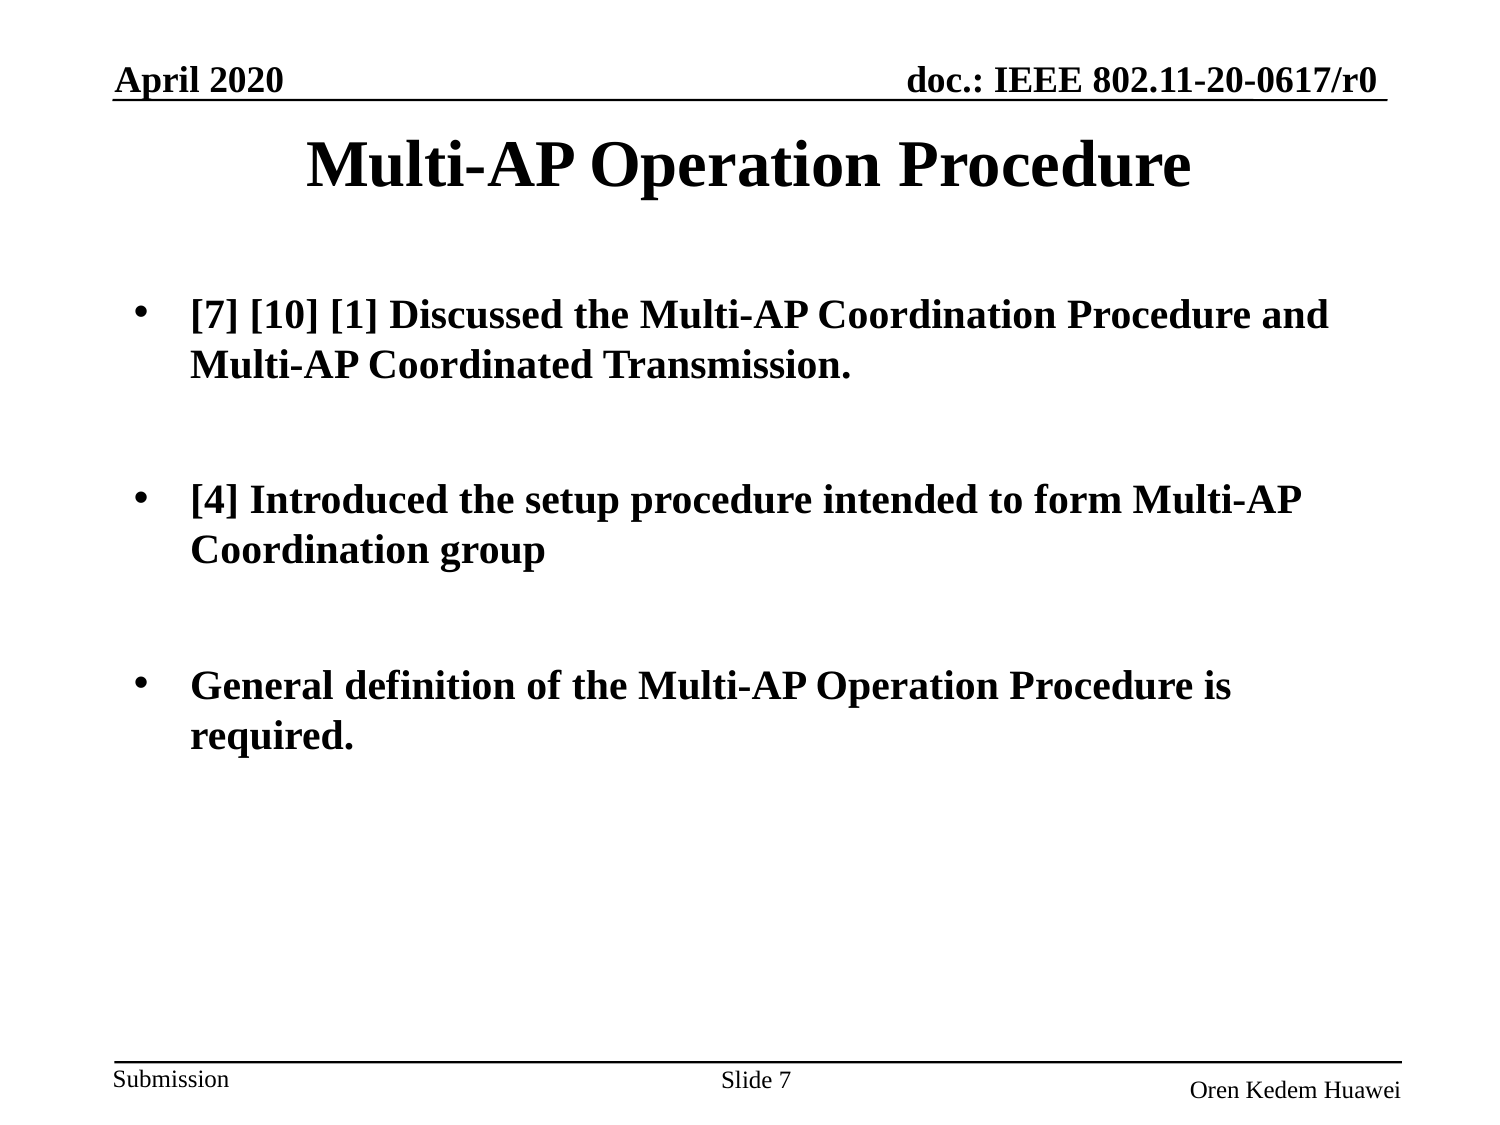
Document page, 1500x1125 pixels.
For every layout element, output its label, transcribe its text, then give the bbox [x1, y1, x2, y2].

list [7] [10] [1] Discussed the Multi-AP Coordination Procedure and Multi-AP Coordinated Transmission. [4] Introduced the setup procedure intended to form Multi-AP Coordination group General definition of the Multi-AP Operation Procedure is required. [118, 278, 1394, 870]
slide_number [114, 54, 286, 101]
footer Oren Kedem Huawei [1186, 1073, 1402, 1105]
slide_number Slide 7 [711, 1063, 801, 1095]
title Multi-AP Operation Procedure [112, 112, 1388, 209]
